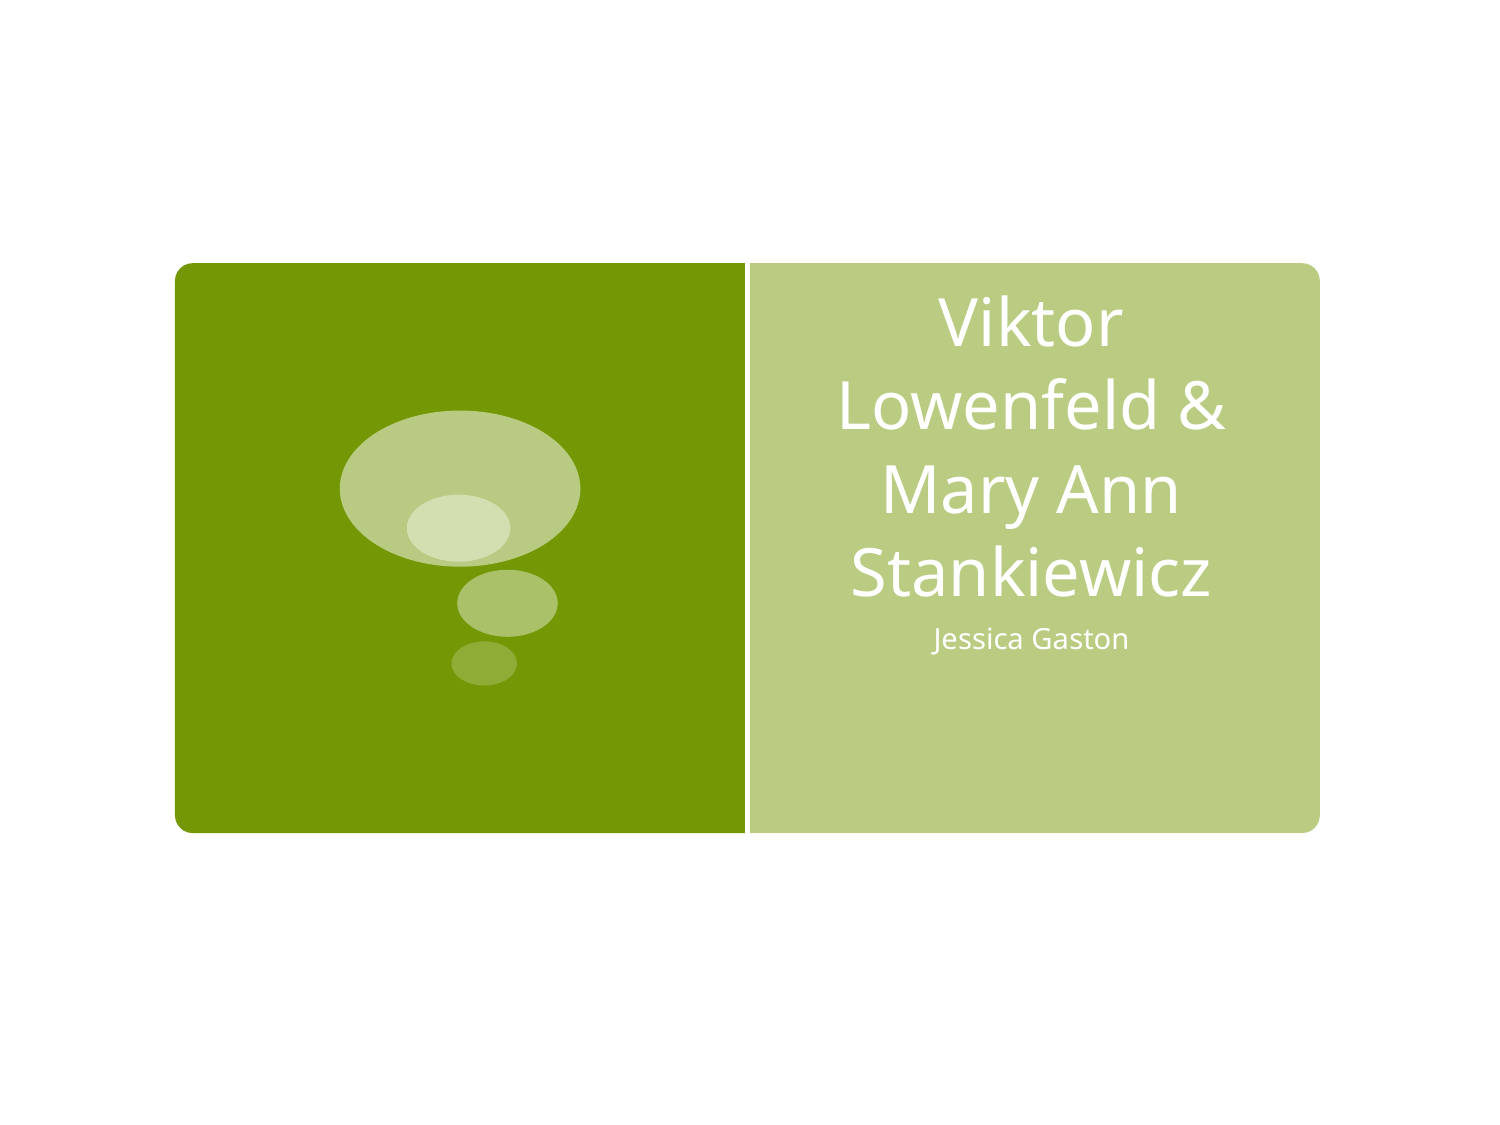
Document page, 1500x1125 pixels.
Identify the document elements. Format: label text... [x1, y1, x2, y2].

title Viktor Lowenfeld & Mary Ann Stankiewicz [762, 340, 1300, 610]
subtitle Jessica Gaston [762, 620, 1300, 708]
